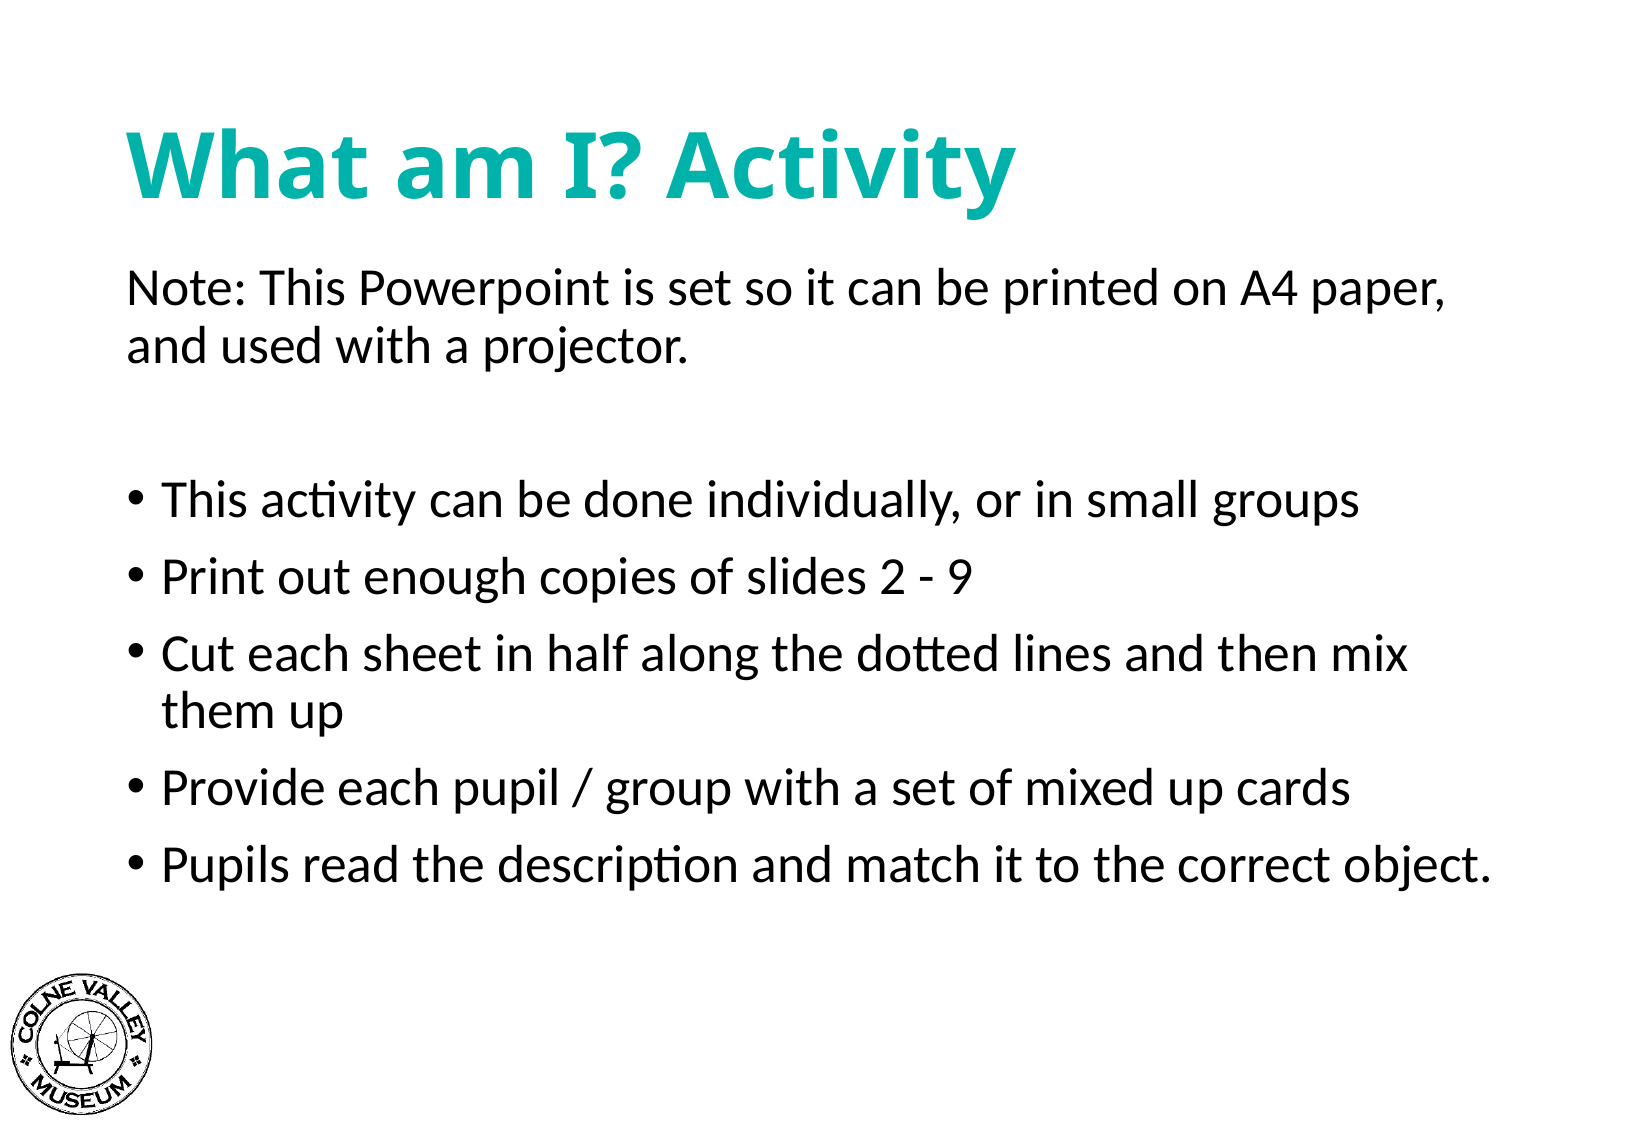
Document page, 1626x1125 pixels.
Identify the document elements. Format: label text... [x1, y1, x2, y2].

text_box What am I? Activity [111, 59, 1530, 278]
list Note: This Powerpoint is set so it can be printed on A4 paper, and used with a projector. This activity can be done individually, or in small groups Print out enough copies of slides 2 - 9 Cut each sheet in half along the dotted lines and then mix them up Provide each pupil / group with a set of mixed up cards Pupils read the description and match it to the correct object. [111, 278, 1514, 966]
picture [0, 965, 158, 1125]
